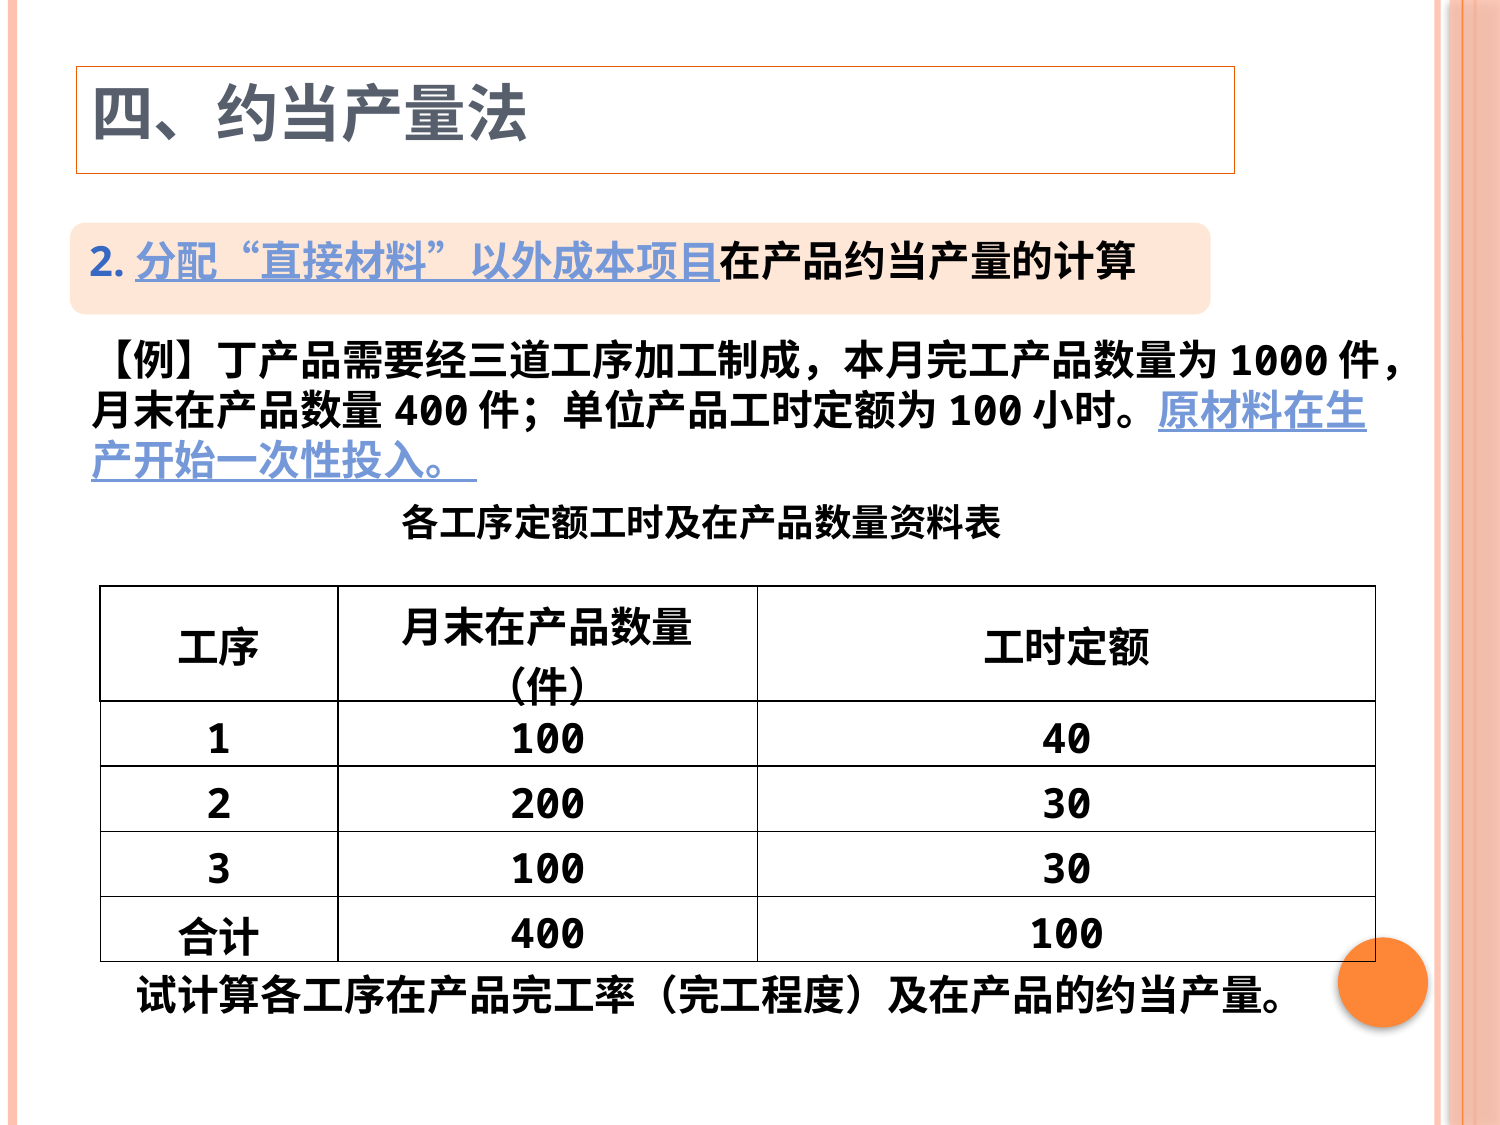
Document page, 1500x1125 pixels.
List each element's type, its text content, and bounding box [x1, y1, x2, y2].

text_box 试计算各工序在产品完工率（完工程度）及在产品的约当产量。 [120, 961, 1329, 1027]
table_cell 3 [101, 832, 337, 896]
table_cell 2 [101, 767, 337, 831]
table_cell 30 [758, 767, 1375, 831]
table_cell 40 [758, 702, 1375, 765]
table_cell 400 [339, 897, 757, 961]
text_box 各工序定额工时及在产品数量资料表 [387, 491, 1026, 552]
text_box 2.分配“直接材料”以外成本项目在产品约当产量的计算 [69, 222, 1211, 315]
table_cell 合计 [101, 897, 337, 961]
table_cell 200 [339, 767, 757, 831]
table_cell 30 [758, 832, 1375, 896]
table_cell 100 [339, 832, 757, 896]
table_header 工时定额 [758, 587, 1375, 700]
table_cell 100 [758, 897, 1375, 961]
table_header 月末在产品数量（件） [339, 587, 757, 700]
table_header 工序 [101, 587, 337, 700]
table_cell 100 [339, 702, 757, 765]
table_cell 1 [101, 702, 337, 765]
text_box 【例】丁产品需要经三道工序加工制成，本月完工产品数量为1000件，月末在产品数量400件；单位产品工时定额为100小时。原材料在生产开始一次性投入。 [76, 326, 1412, 492]
text_box 四、约当产量法 [76, 66, 1235, 174]
